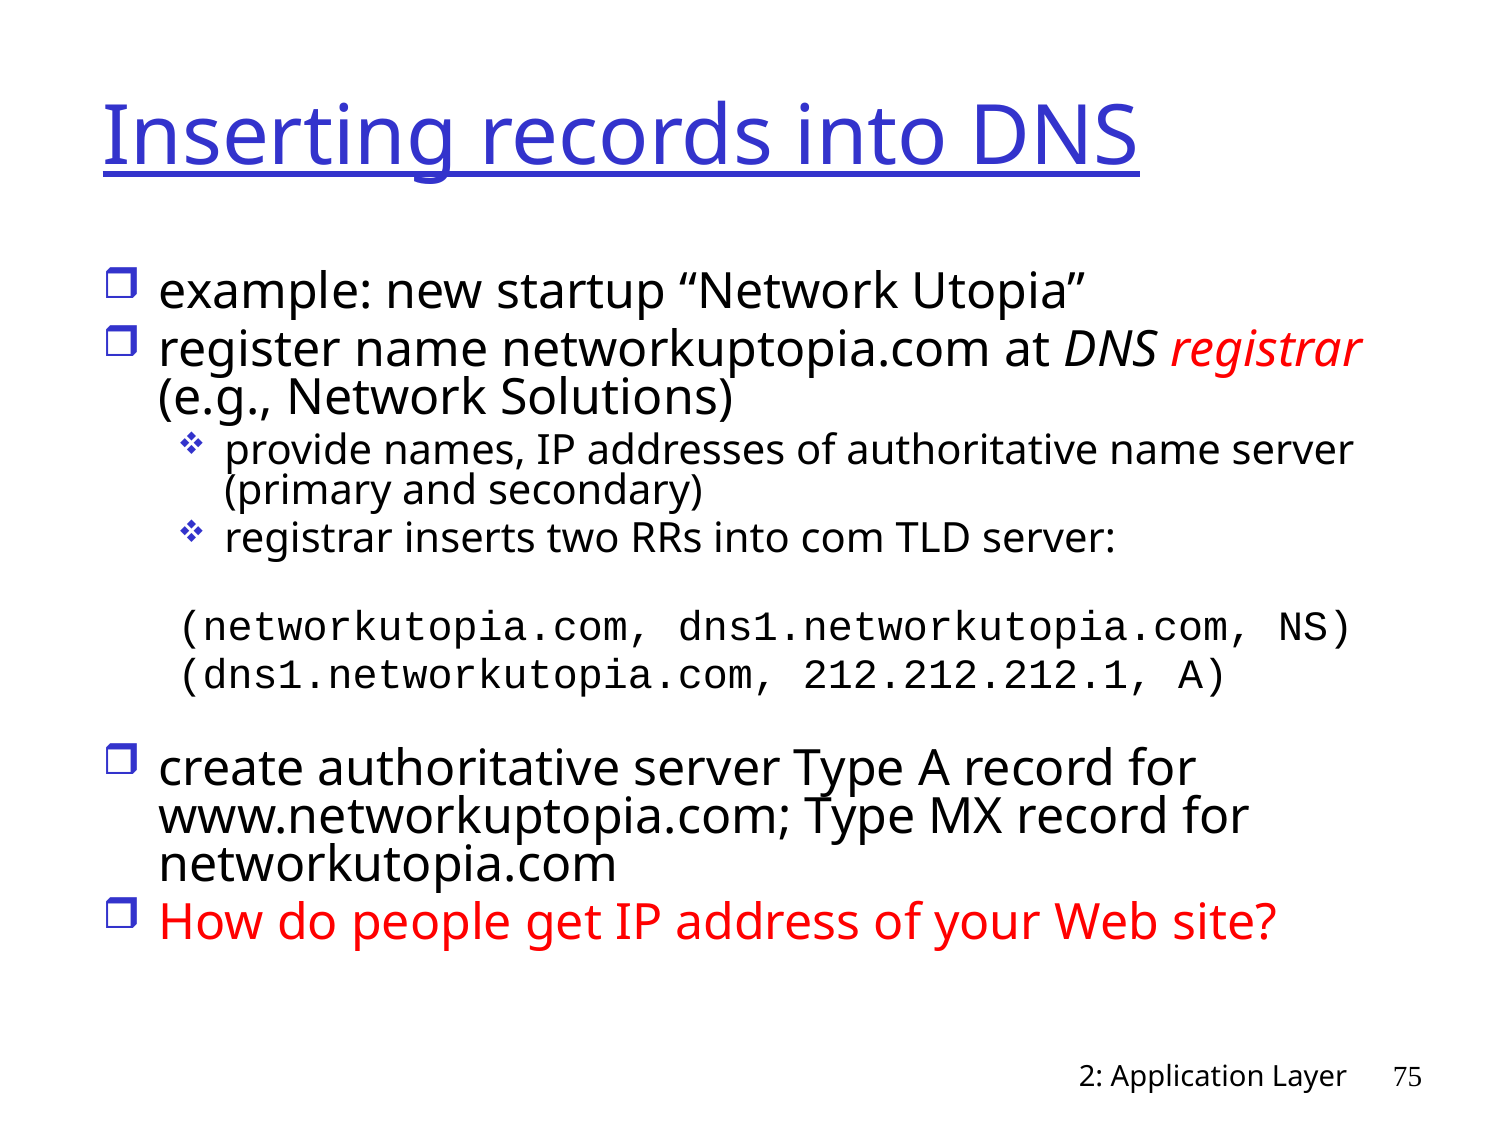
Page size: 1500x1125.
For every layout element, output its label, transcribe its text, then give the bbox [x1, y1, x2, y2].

list example: new startup “Network Utopia” register name networkuptopia.com at DNS registrar (e.g., Network Solutions) provide names, IP addresses of authoritative name server (primary and secondary) registrar inserts two RRs into com TLD server: (networkutopia.com, dns1.networkutopia.com, NS) (dns1.networkutopia.com, 212.212.212.1, A) create authoritative server Type A record for www.networkuptopia.com; Type MX record for networkutopia.com How do people get IP address of your Web site? [87, 262, 1418, 1026]
title Inserting records into DNS [87, 37, 1363, 226]
slide_number 75 [1362, 1049, 1438, 1125]
footer 2: Application Layer [887, 1049, 1362, 1125]
